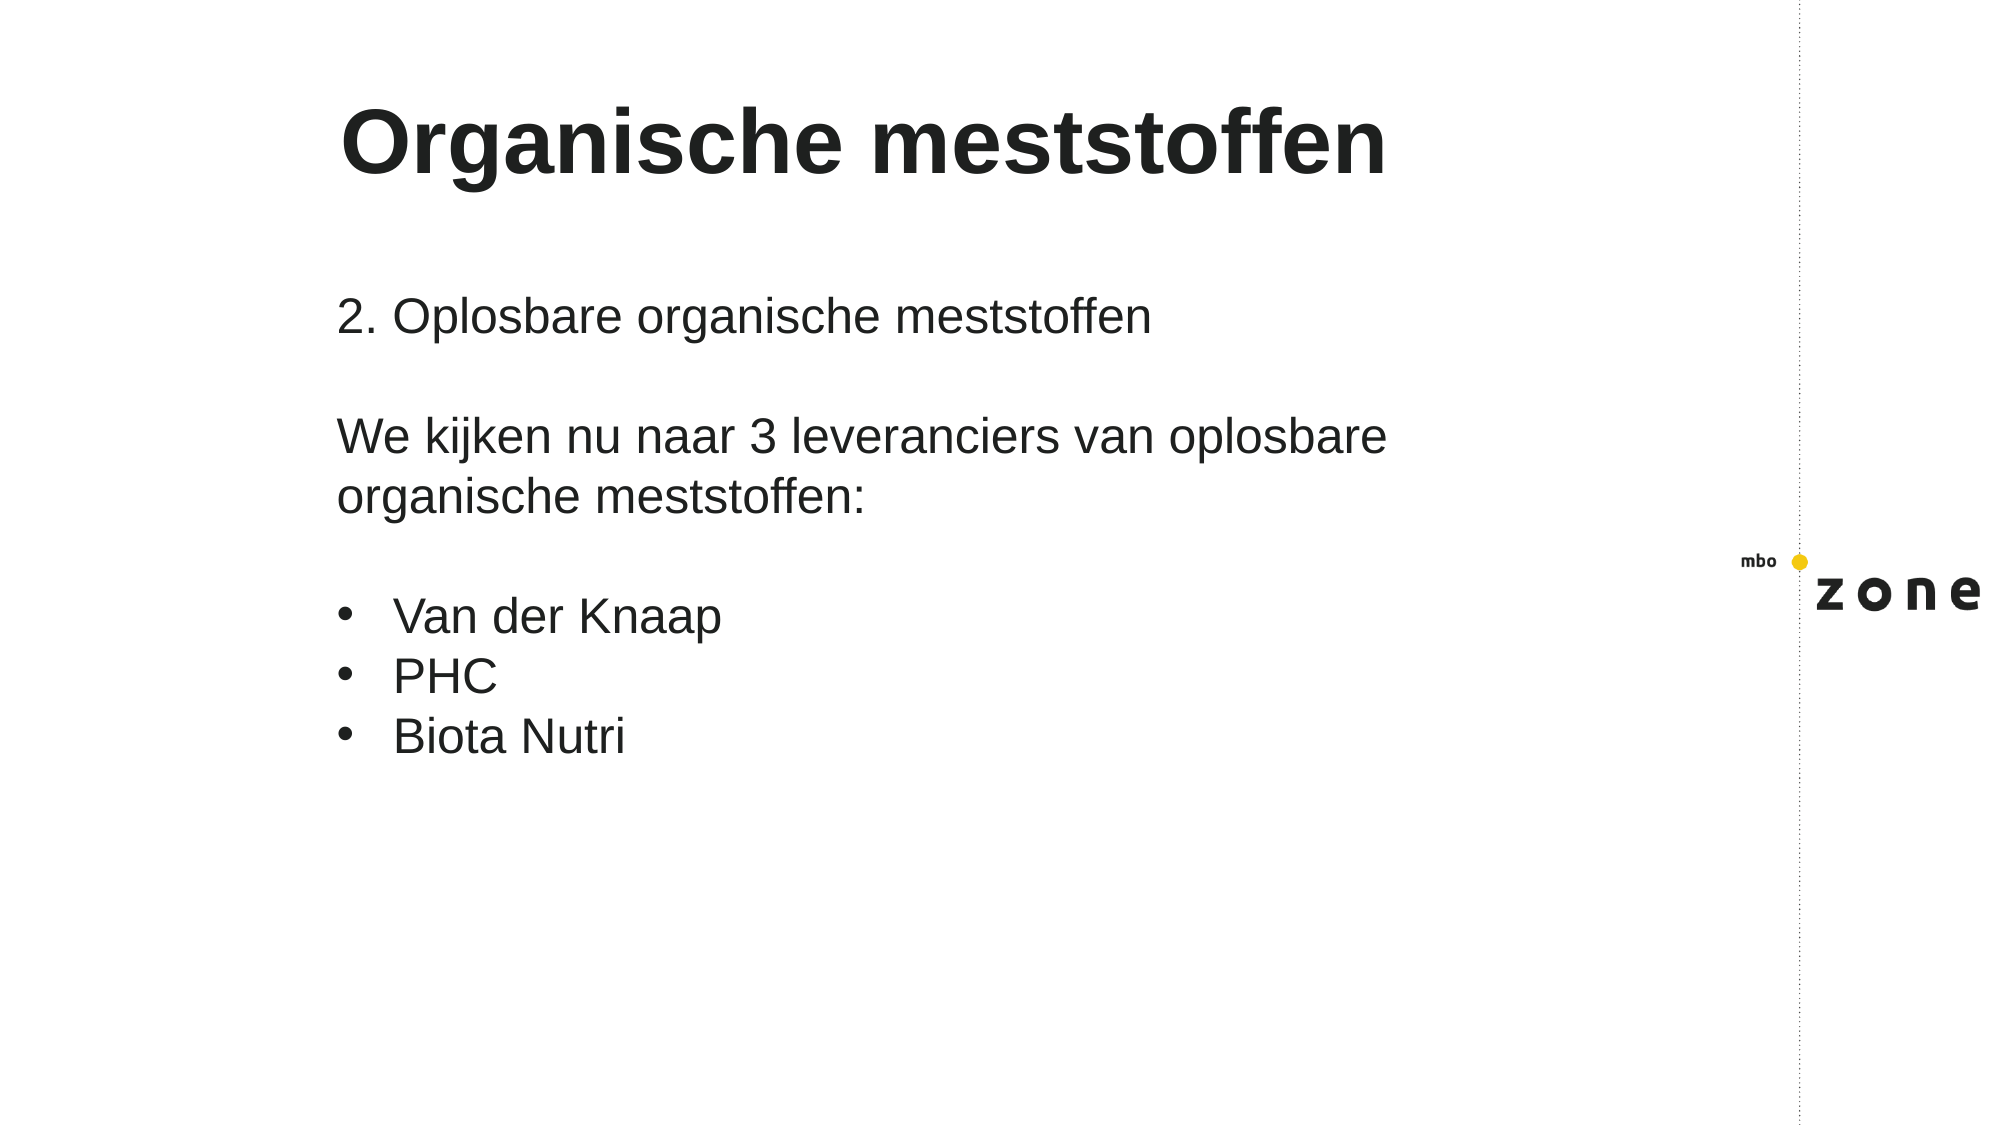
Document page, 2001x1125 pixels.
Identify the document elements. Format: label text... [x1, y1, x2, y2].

list 2. Oplosbare organische meststoffen We kijken nu naar 3 leveranciers van oplosbare organische meststoffen: Van der Knaap PHC Biota Nutri [336, 283, 1607, 998]
title Organische meststoffen [124, 94, 1607, 272]
picture [1596, 0, 2001, 1125]
